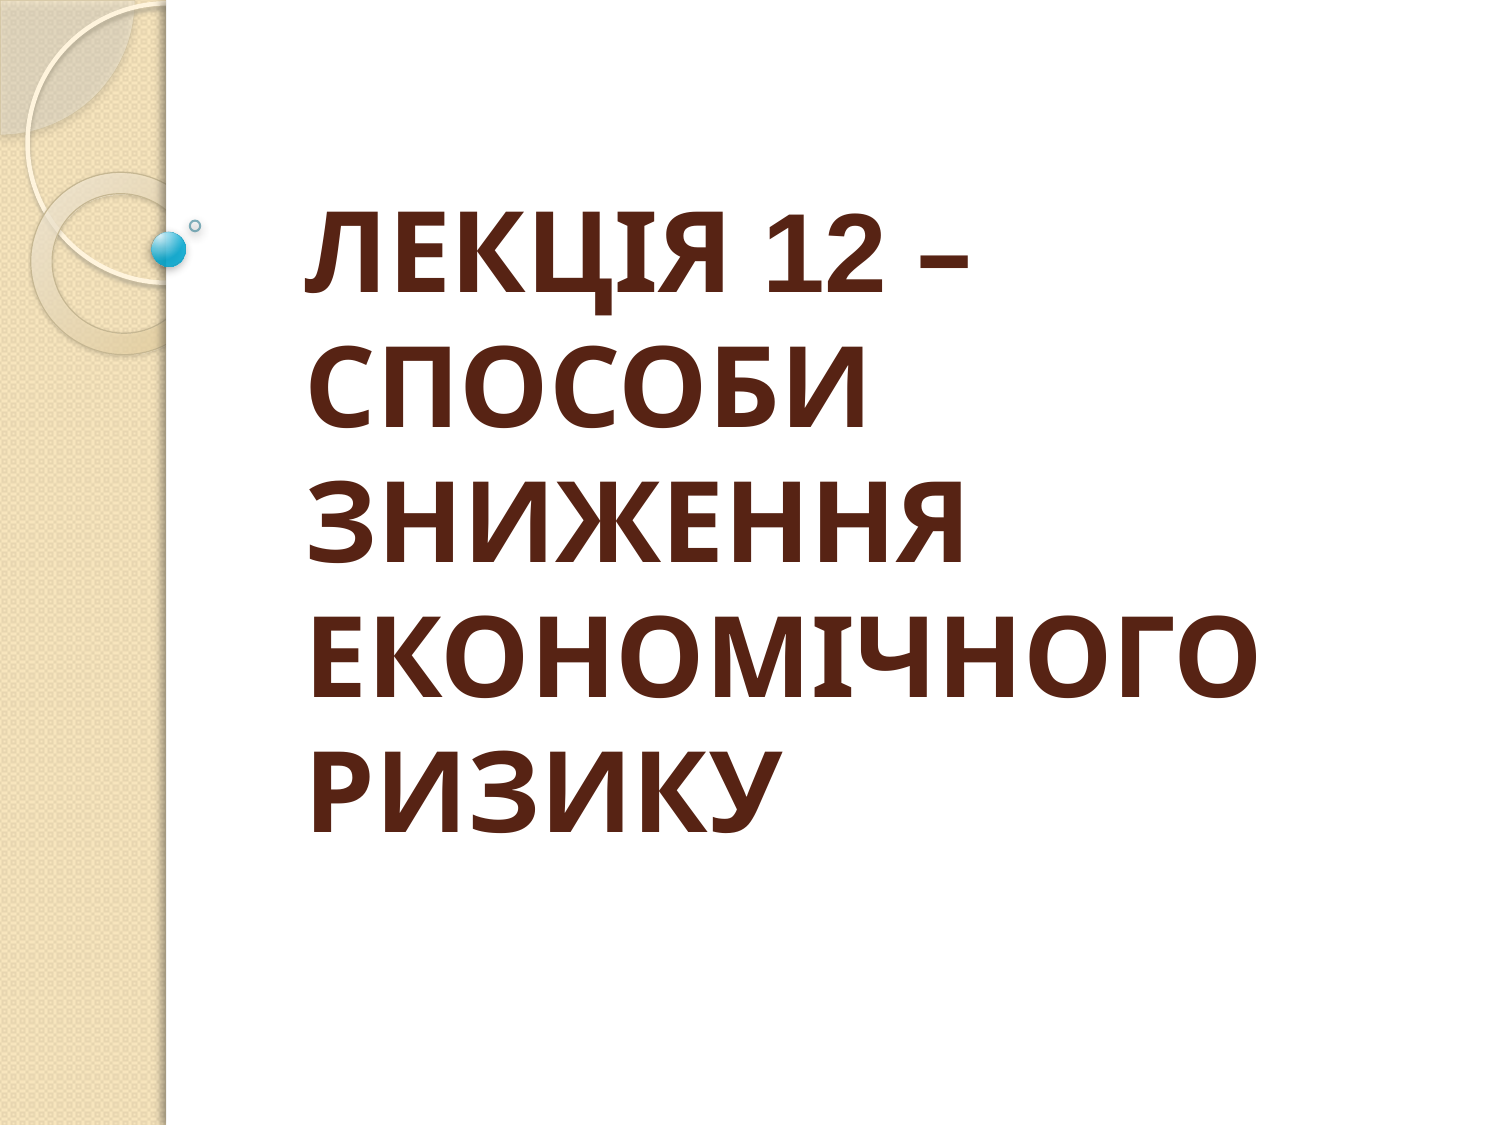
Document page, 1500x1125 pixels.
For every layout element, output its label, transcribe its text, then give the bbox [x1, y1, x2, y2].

title ЛЕКЦІЯ 12 – СПОСОБИ ЗНИЖЕННЯ ЕКОНОМІЧНОГО РИЗИКУ [289, 621, 1294, 863]
